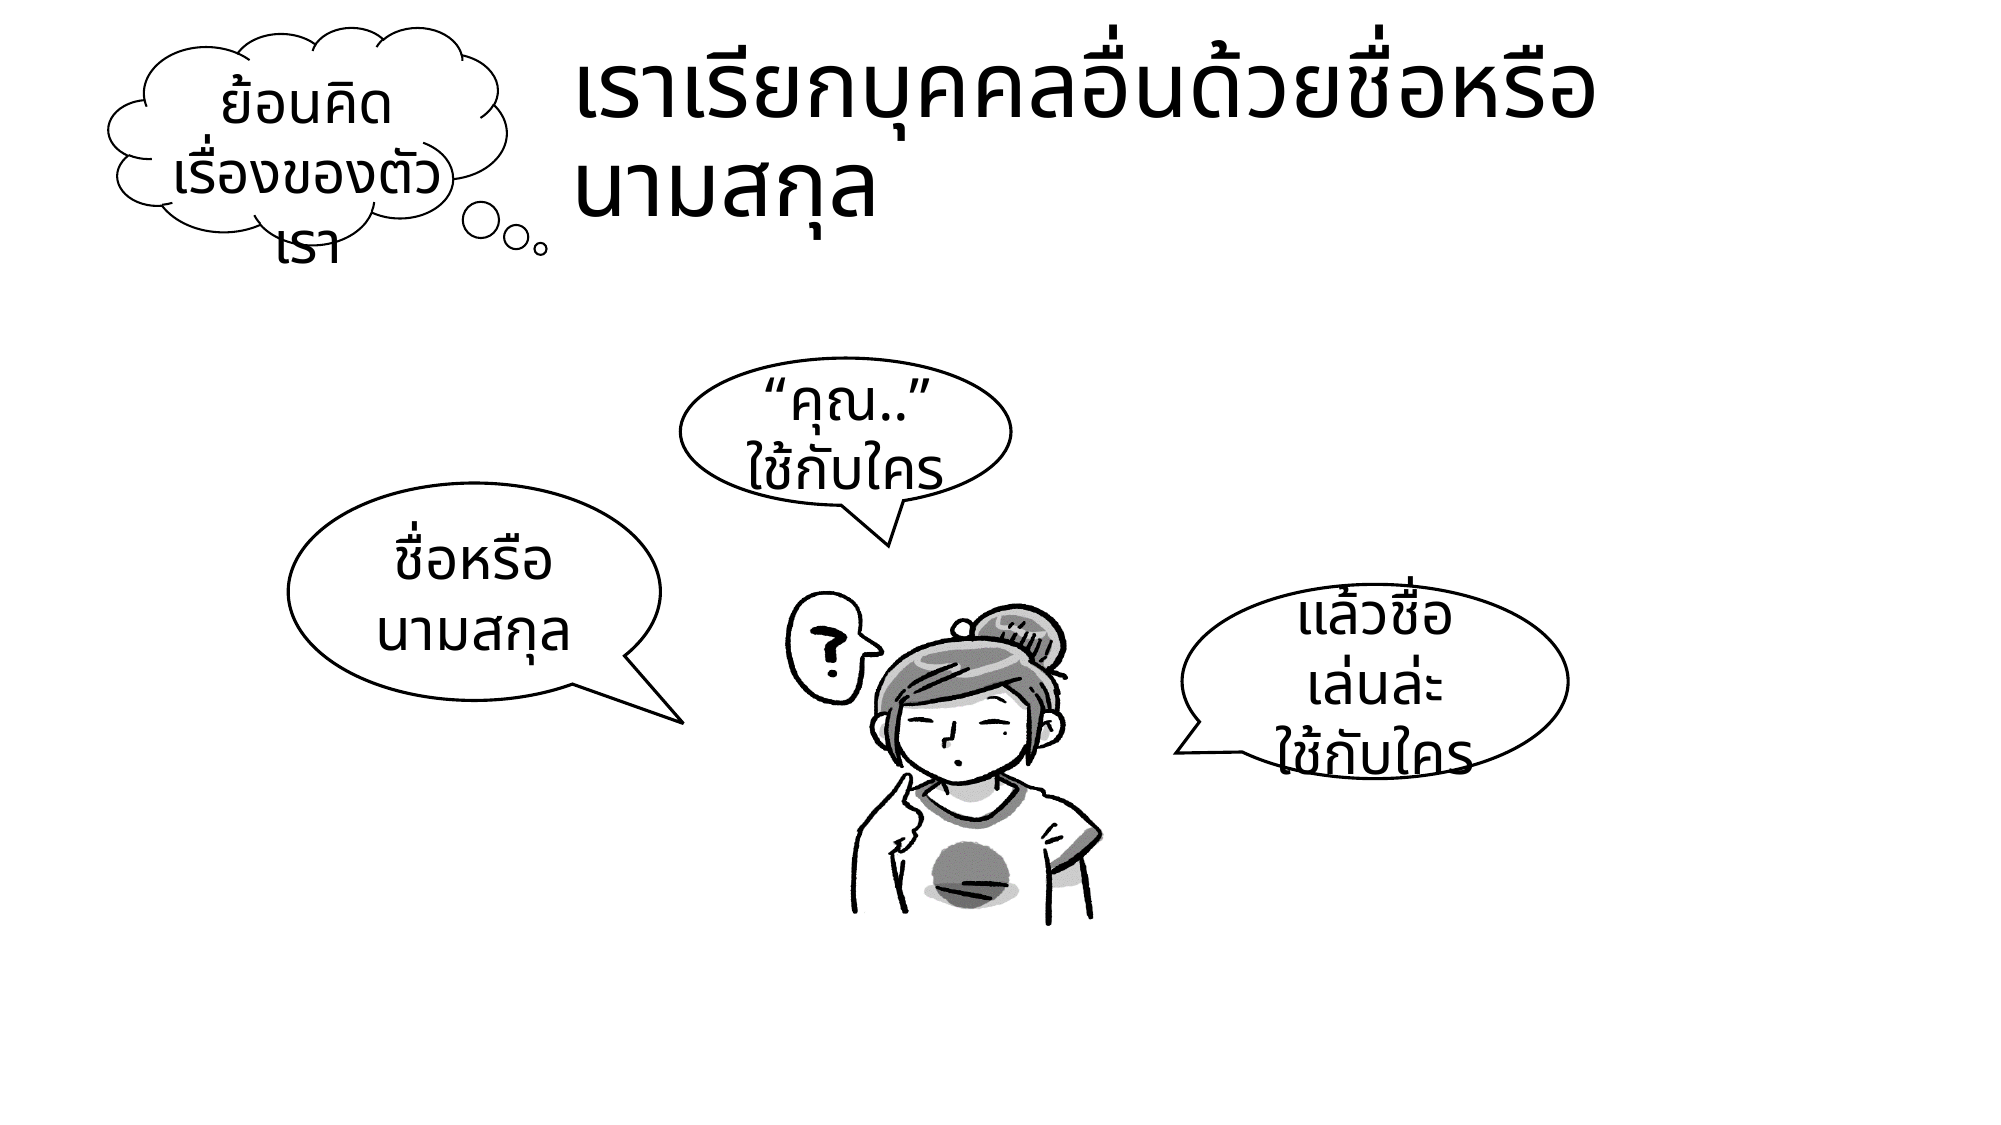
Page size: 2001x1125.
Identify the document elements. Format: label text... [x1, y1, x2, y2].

text_box [165, 26, 472, 57]
text_box ย้อนคิด เรื่องของตัวเรา [140, 57, 475, 283]
text_box [475, 58, 508, 175]
text_box [107, 99, 140, 205]
text_box แล้วชื่อเล่นล่ะ ใช้กับใคร [1173, 583, 1570, 780]
text_box [475, 200, 501, 240]
picture [778, 584, 1112, 933]
text_box [533, 241, 548, 256]
title เราเรียกบุคคลอื่นด้วยชื่อหรือนามสกุล [556, 28, 1666, 246]
text_box [503, 223, 530, 251]
text_box “คุณ..” ใช้กับใคร [679, 357, 1013, 548]
text_box ชื่อหรือนามสกุล [287, 481, 685, 725]
